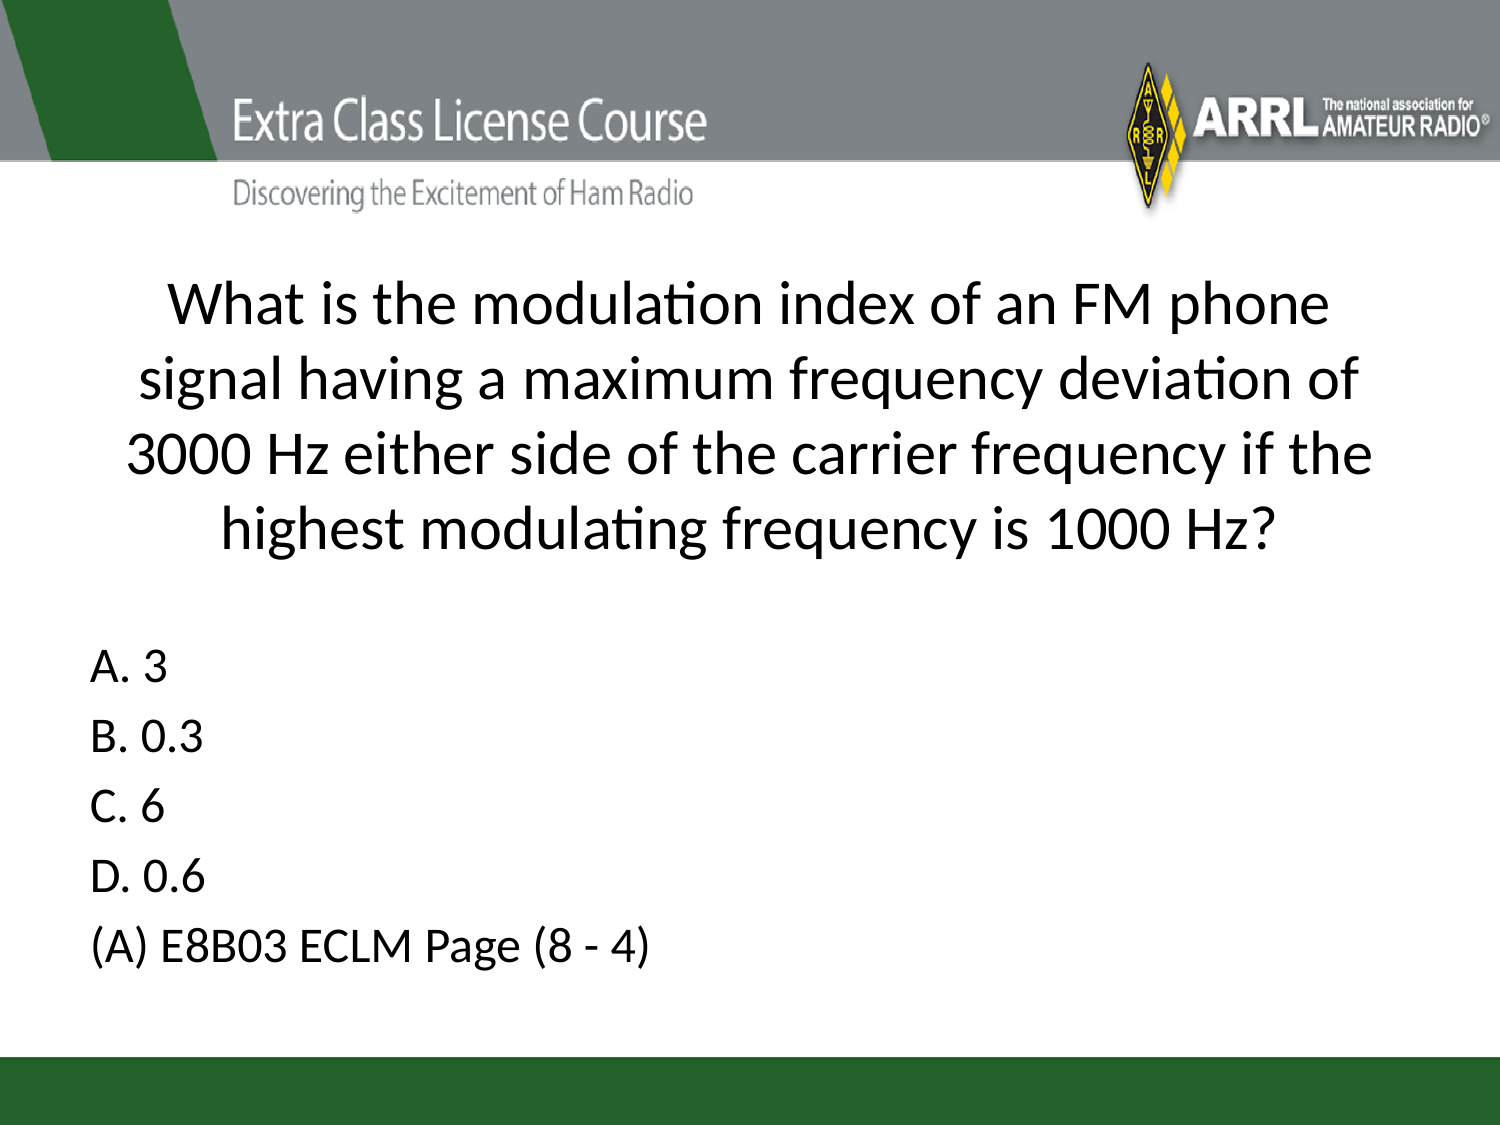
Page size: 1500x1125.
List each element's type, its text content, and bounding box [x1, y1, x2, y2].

title What is the modulation index of an FM phone signal having a maximum frequency deviation of 3000 Hz either side of the carrier frequency if the highest modulating frequency is 1000 Hz? [75, 254, 1425, 435]
picture [0, 0, 1500, 1125]
list A. 3 B. 0.3 C. 6 D. 0.6 (A) E8B03 ECLM Page (8 - 4) [75, 624, 1425, 1000]
